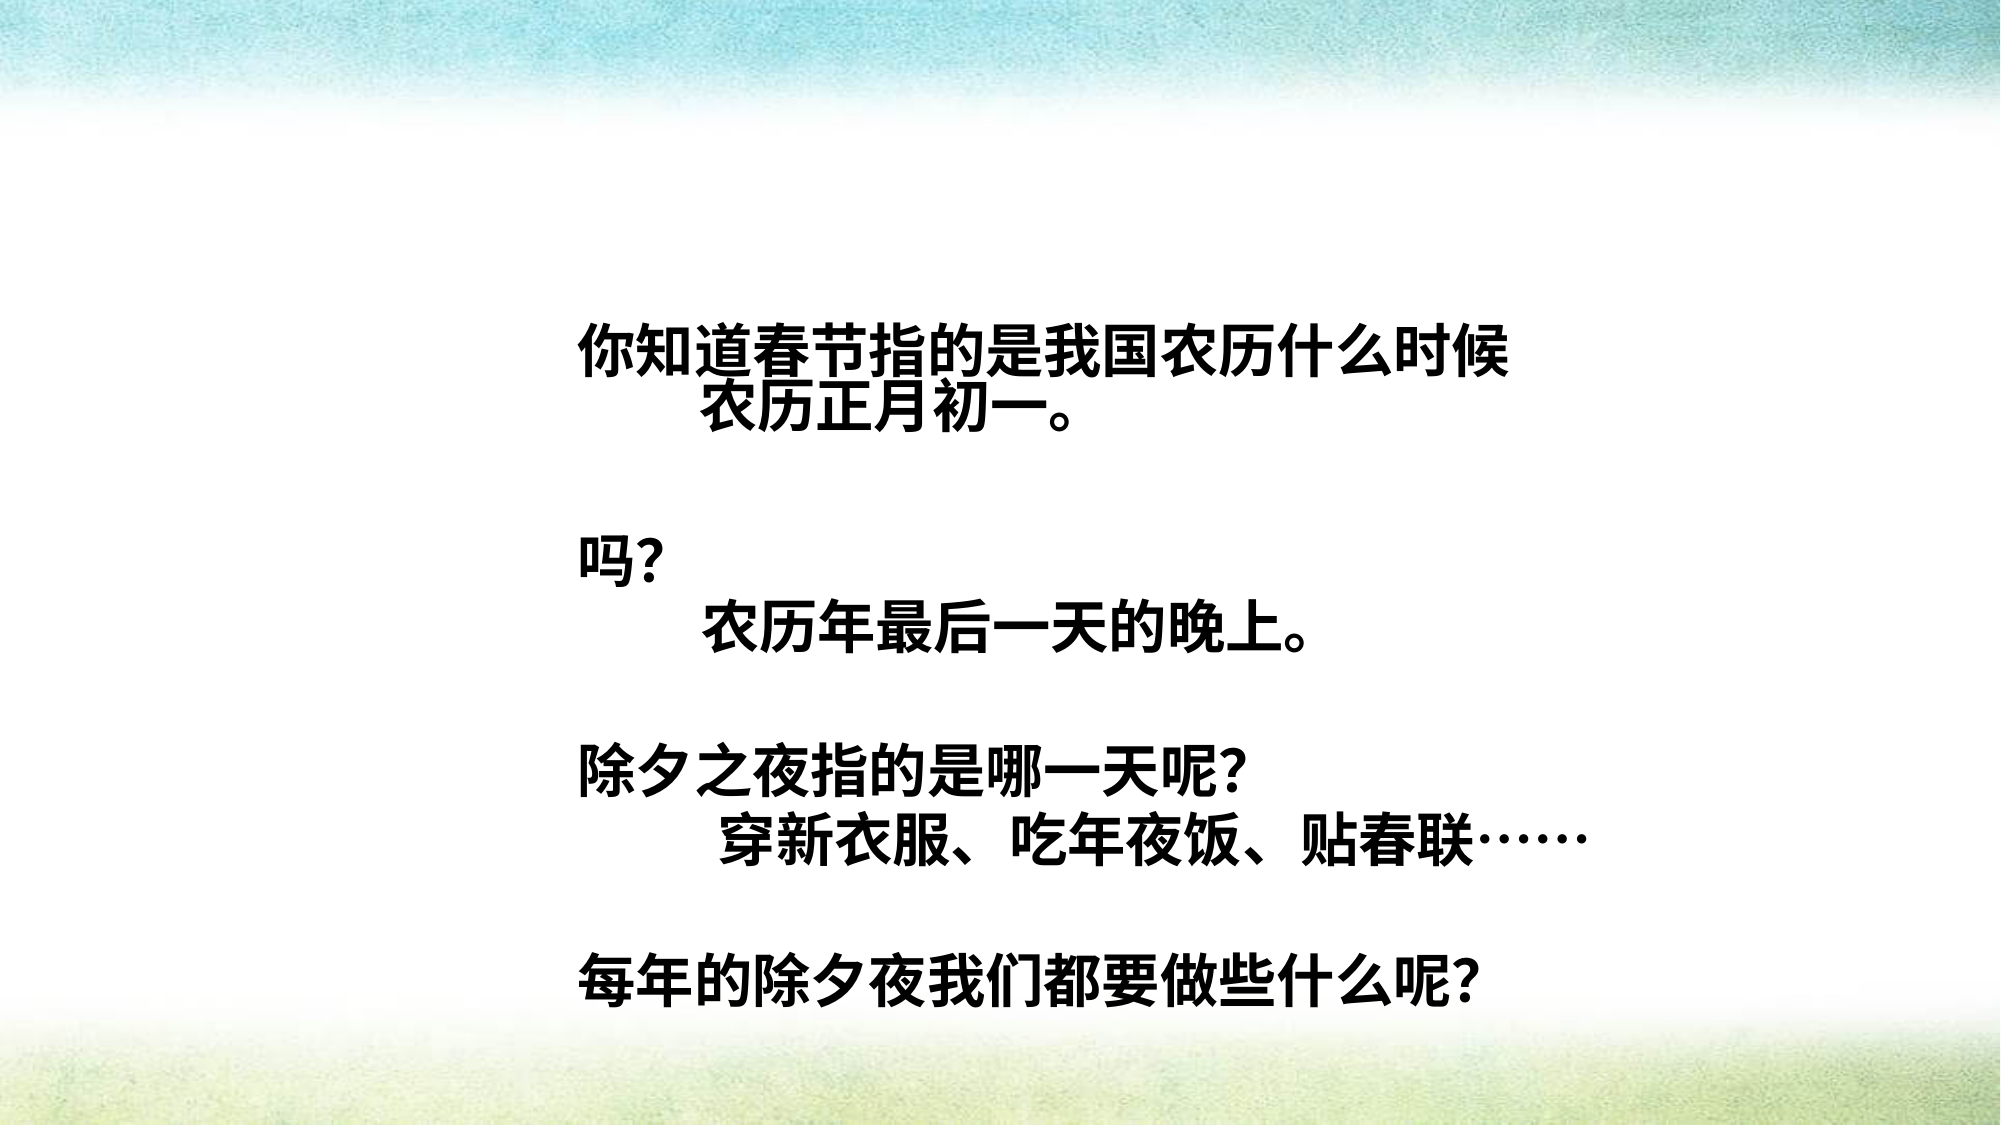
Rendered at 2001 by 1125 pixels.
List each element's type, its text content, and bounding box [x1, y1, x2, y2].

text_box 你知道春节指的是我国农历什么时候吗？ 除夕之夜指的是哪一天呢？ 每年的除夕夜我们都要做些什么呢？ [562, 166, 1626, 1022]
text_box 农历年最后一天的晚上。 [686, 583, 1357, 668]
text_box 农历正月初一。 [684, 361, 1122, 447]
picture [0, 0, 2001, 1125]
text_box 穿新衣服、吃年夜饭、贴春联…… [703, 795, 1607, 881]
